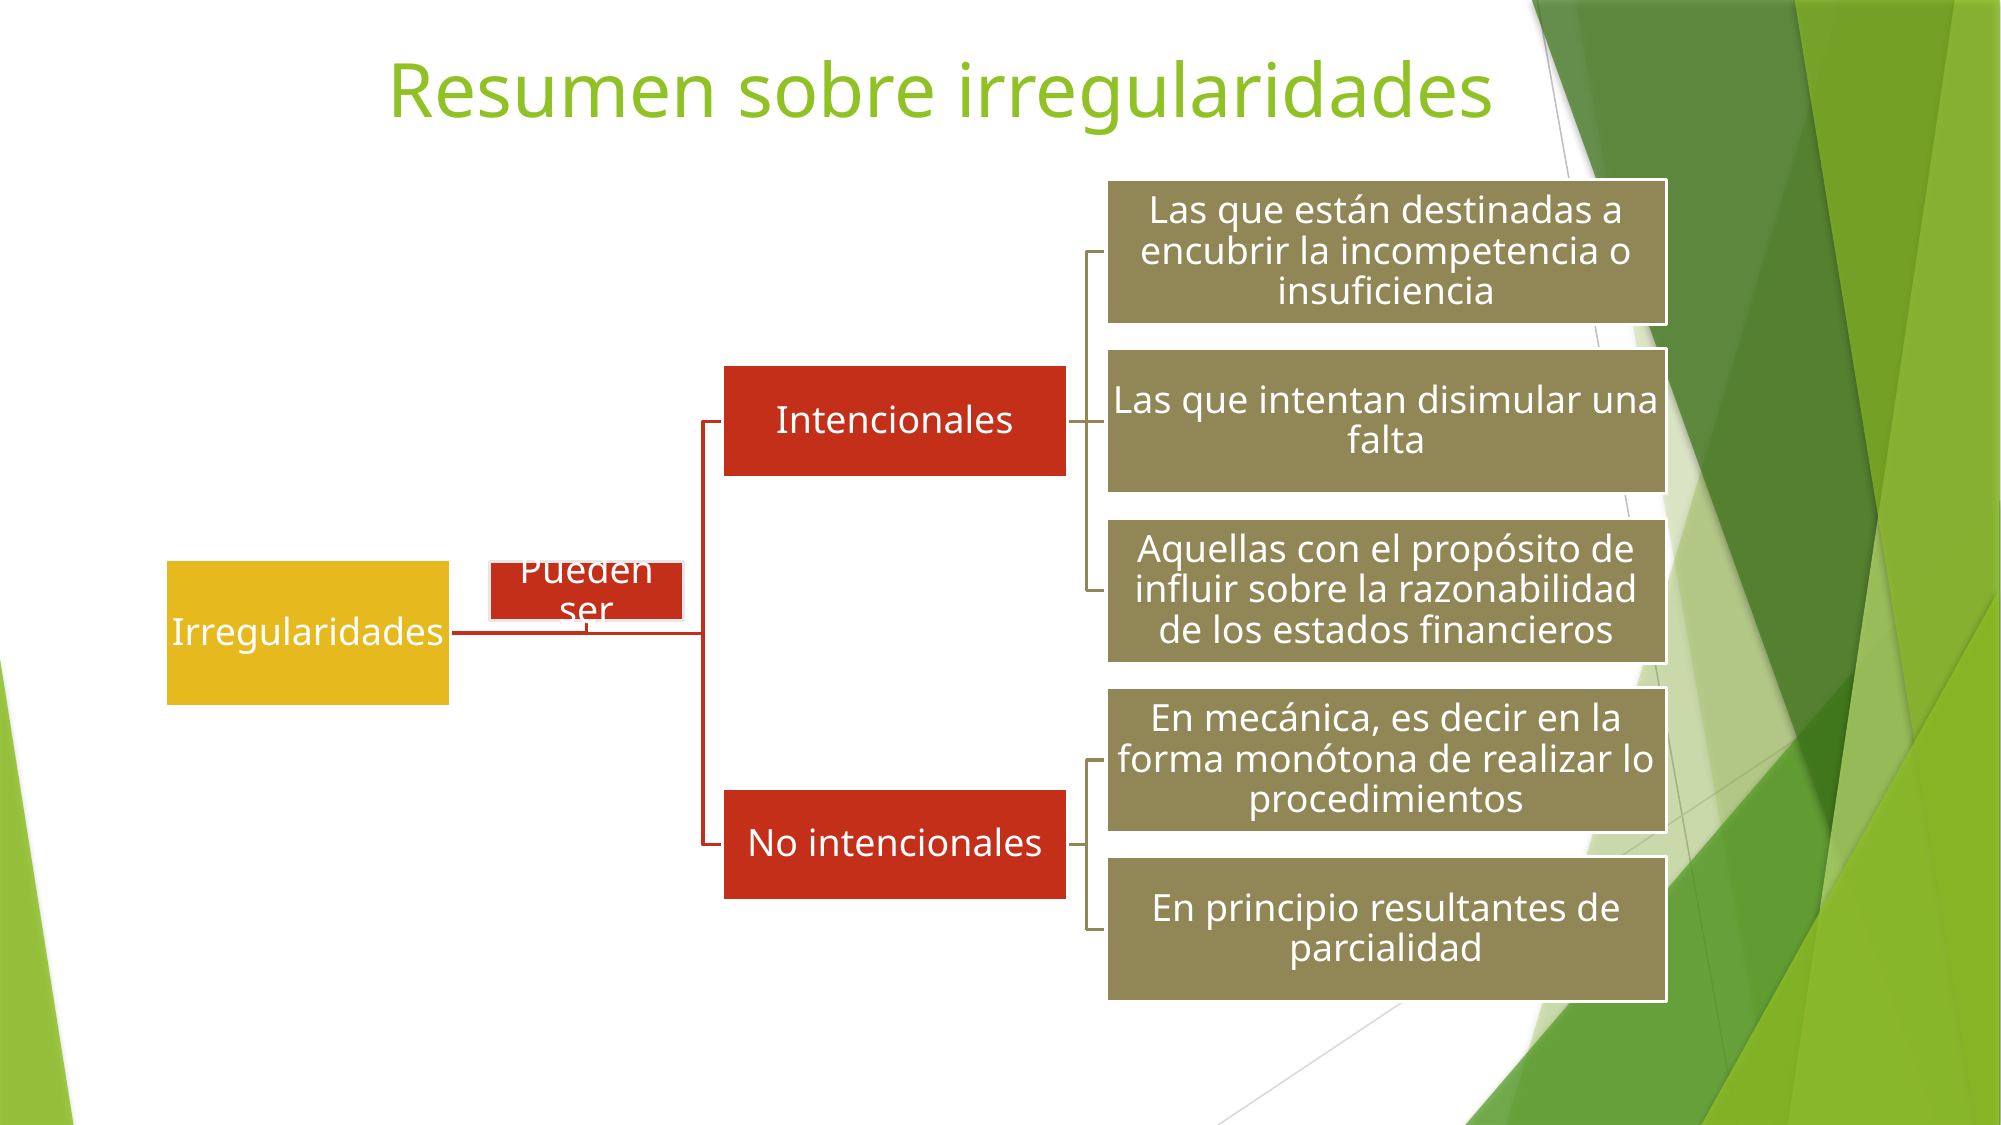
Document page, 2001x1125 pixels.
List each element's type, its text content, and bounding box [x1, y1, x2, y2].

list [26, 178, 1806, 1003]
title Resumen sobre irregularidades [235, 34, 1648, 154]
